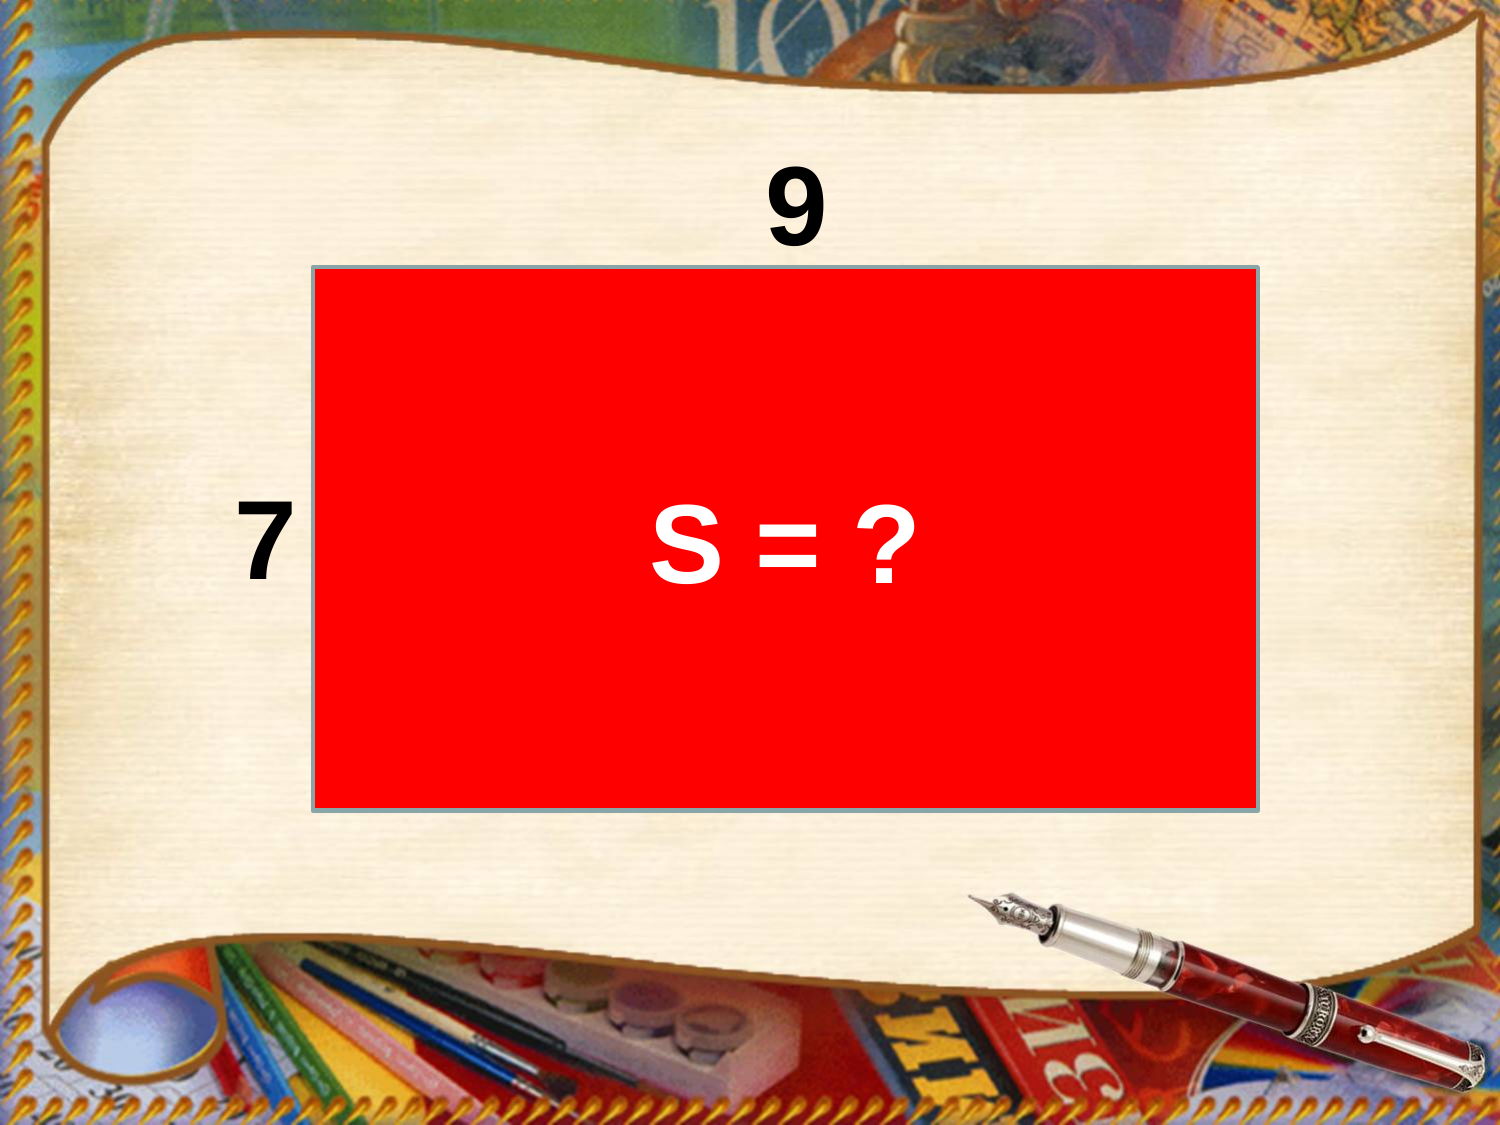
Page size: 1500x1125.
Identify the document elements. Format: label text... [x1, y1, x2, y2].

text_box 9 [750, 125, 843, 276]
text_box 7 [220, 459, 337, 610]
picture [0, 0, 1500, 1125]
text_box S = ? [311, 265, 1260, 813]
